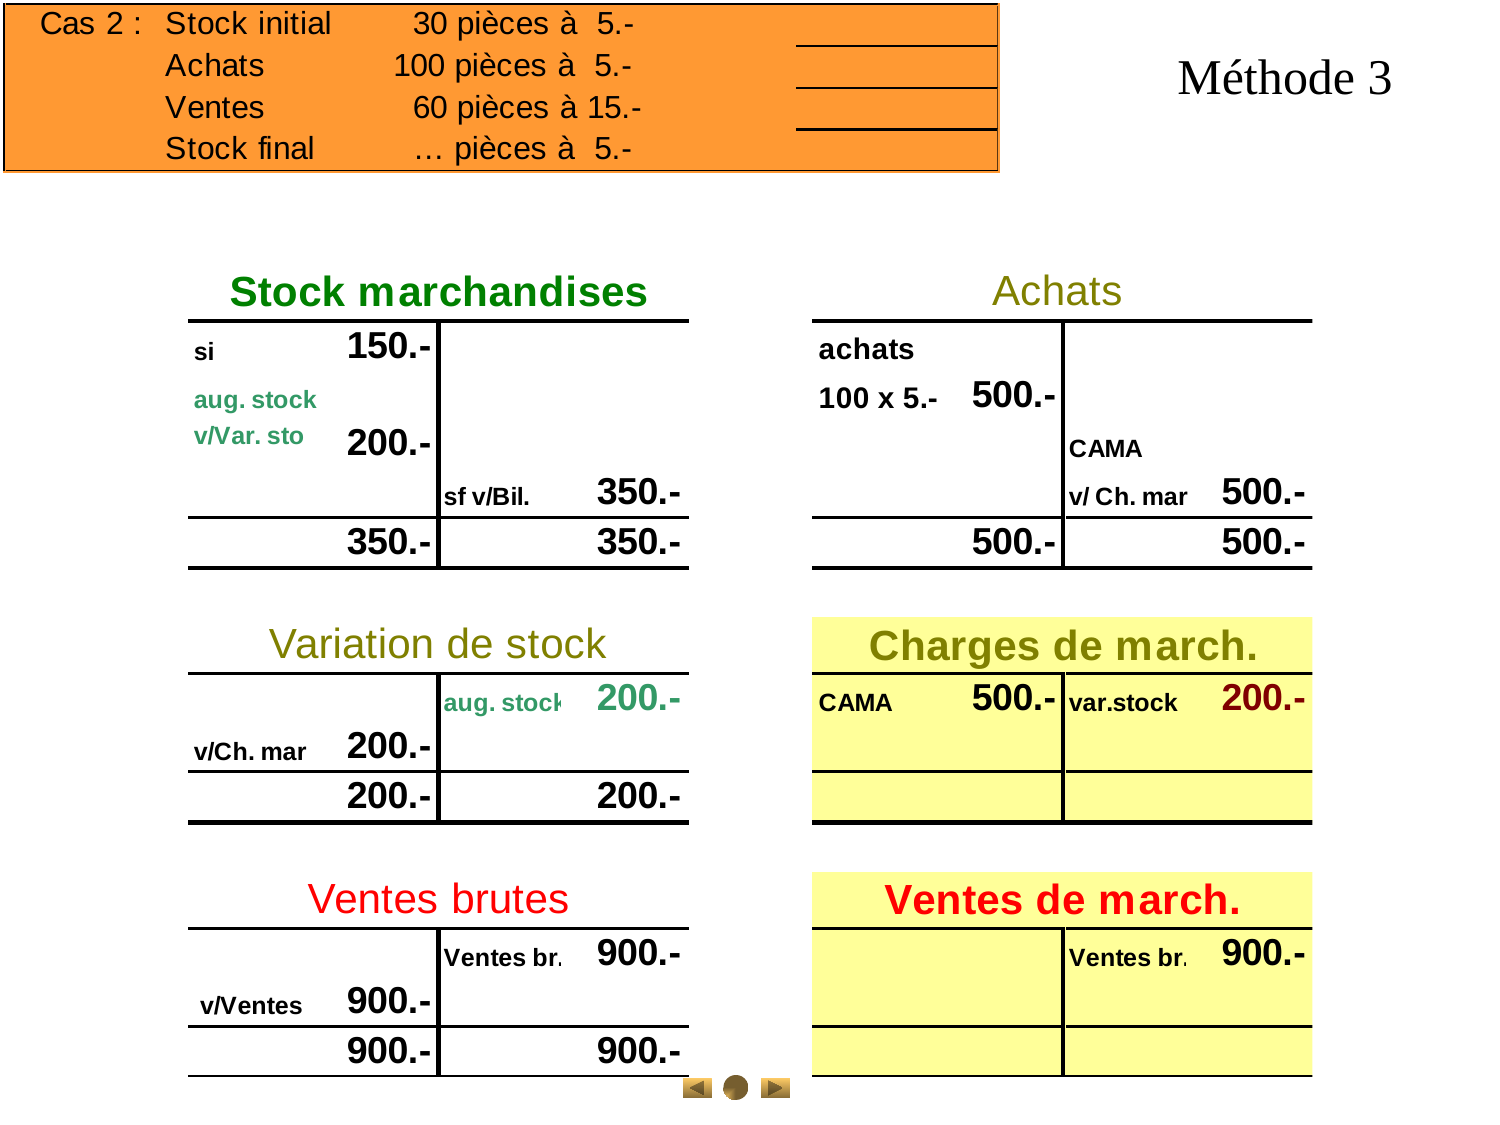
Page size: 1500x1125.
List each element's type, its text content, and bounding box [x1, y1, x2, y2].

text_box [187, 237, 1314, 1079]
text_box Méthode 3 [1162, 37, 1475, 113]
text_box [3, 3, 1000, 173]
